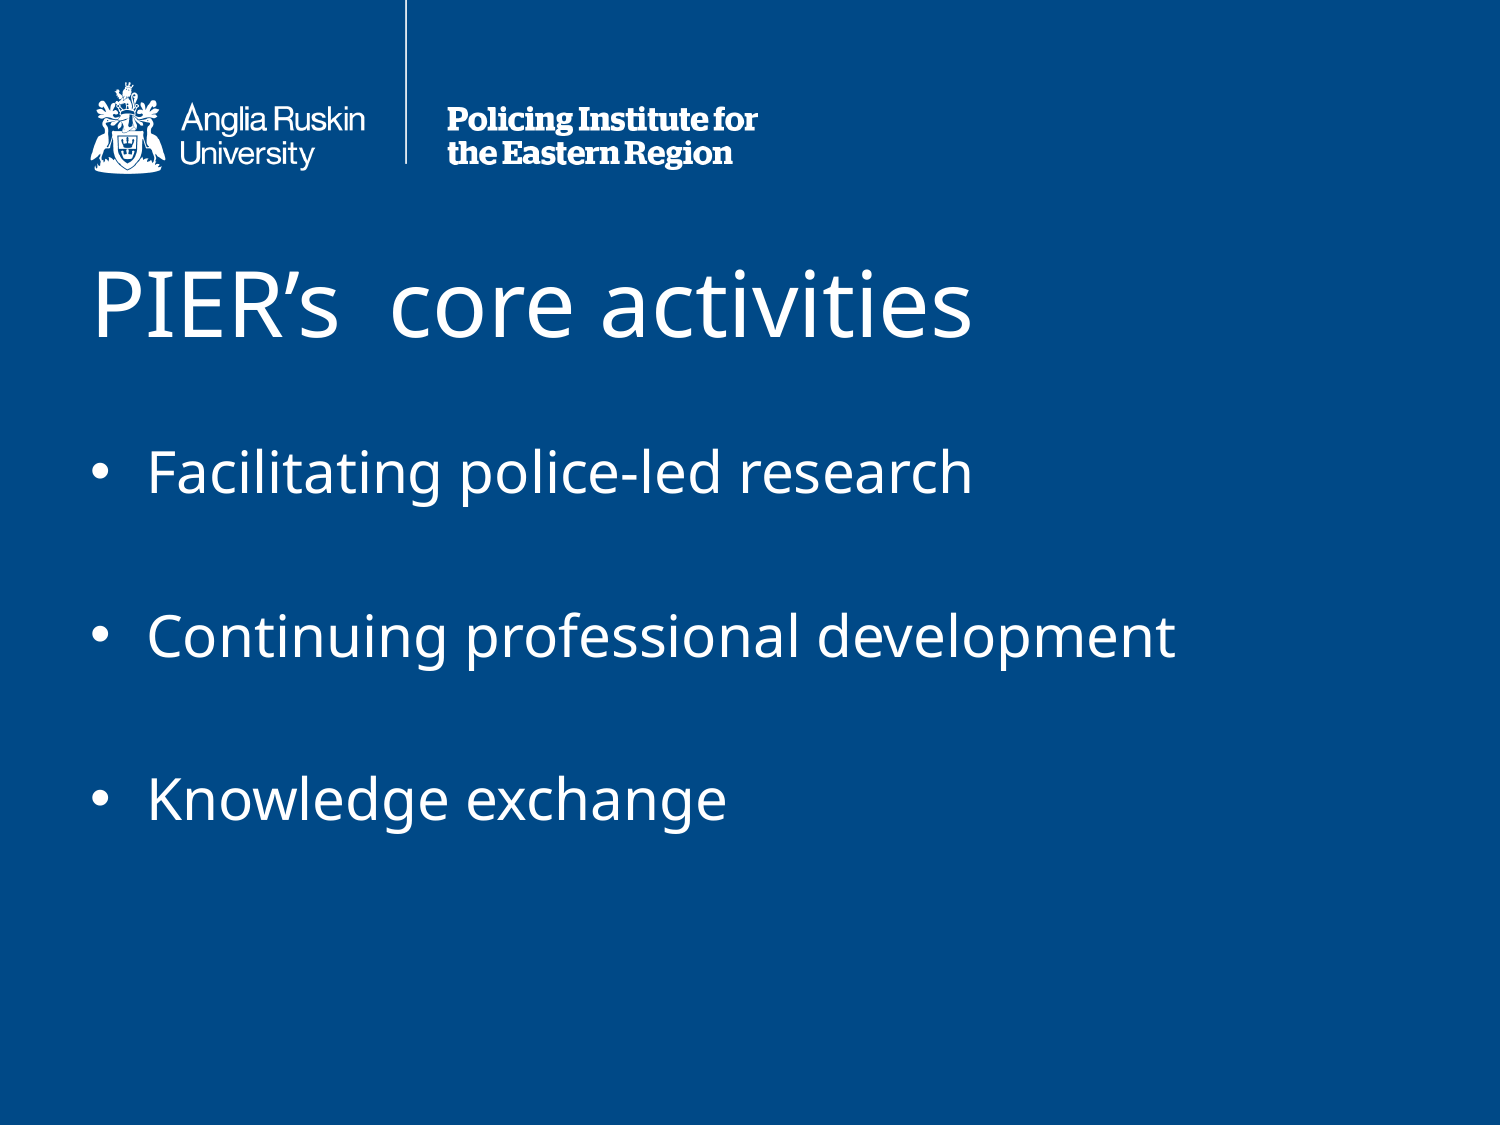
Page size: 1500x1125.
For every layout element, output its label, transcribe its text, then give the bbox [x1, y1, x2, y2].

picture [90, 0, 763, 174]
title PIER’s core activities [75, 206, 1425, 395]
list Facilitating police-led research Continuing professional development Knowledge exchange [75, 427, 1425, 1005]
